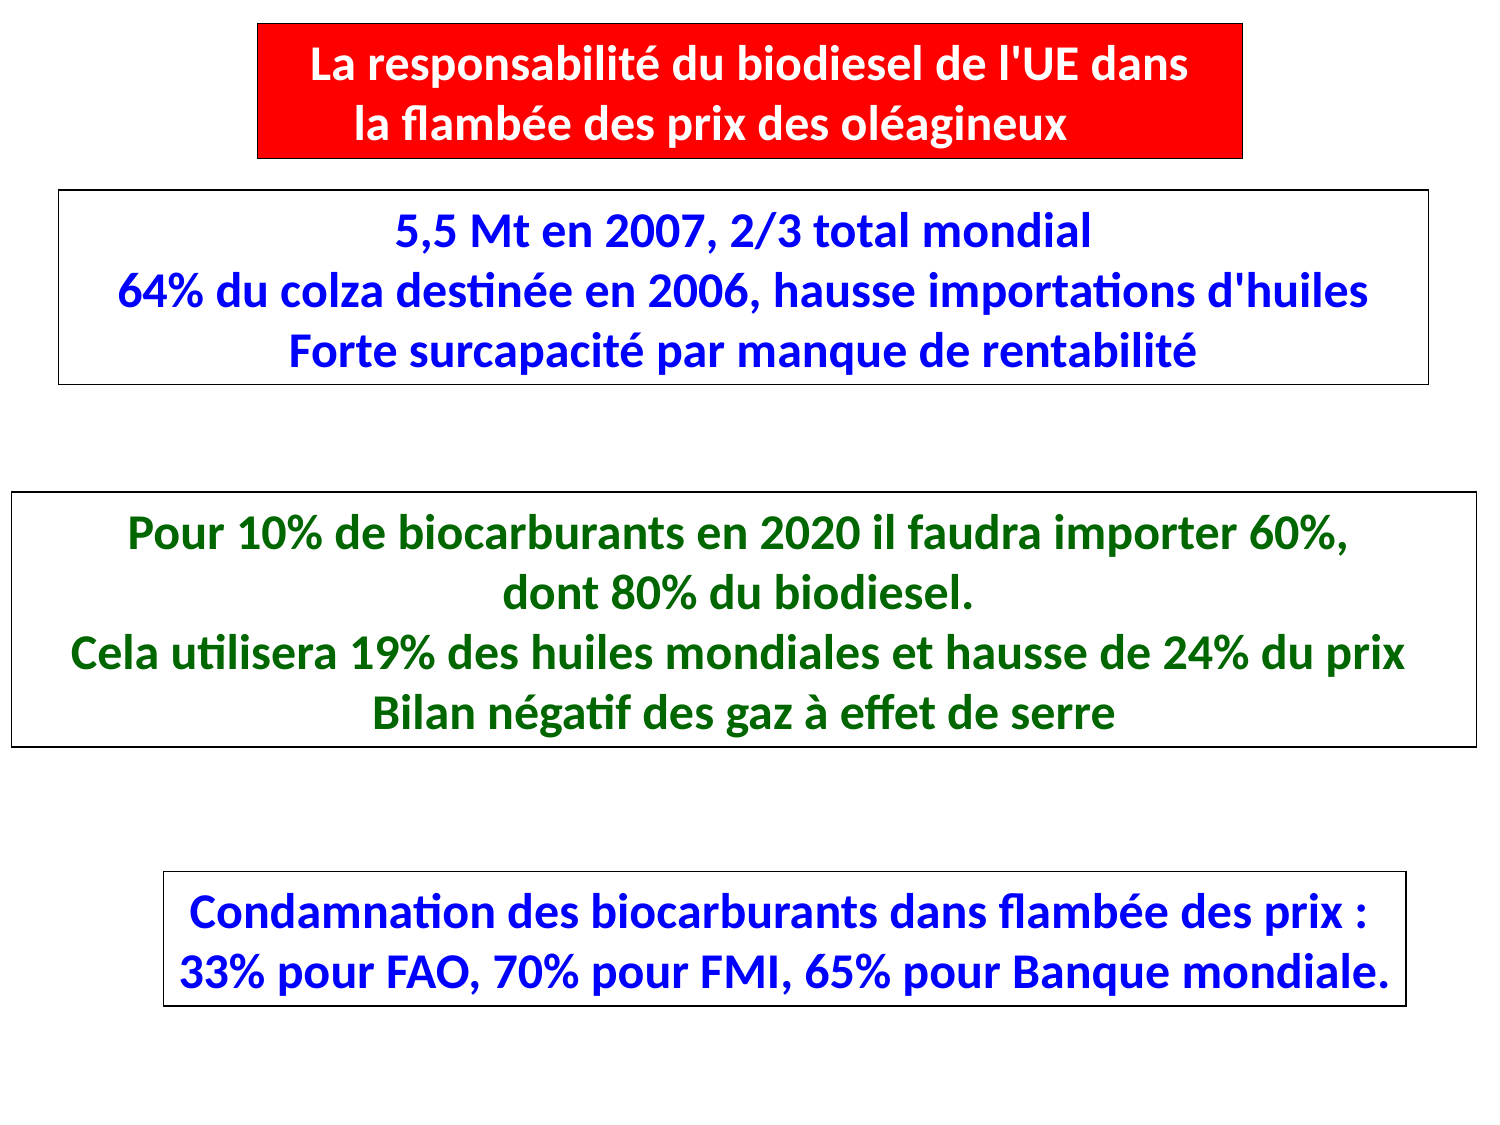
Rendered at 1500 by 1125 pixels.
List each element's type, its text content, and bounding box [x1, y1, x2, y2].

text_box 5,5 Mt en 2007, 2/3 total mondial 64% du colza destinée en 2006, hausse importations d'huiles Forte surcapacité par manque de rentabilité [58, 189, 1429, 385]
text_box Pour 10% de biocarburants en 2020 il faudra importer 60%, dont 80% du biodiesel. Cela utilisera 19% des huiles mondiales et hausse de 24% du prix Bilan négatif des gaz à effet de serre [11, 492, 1477, 747]
text_box La responsabilité du biodiesel de l'UE dans la flambée des prix des oléagineux [257, 23, 1243, 159]
text_box Condamnation des biocarburants dans flambée des prix : 33% pour FAO, 70% pour FMI, 65% pour Banque mondiale. [163, 871, 1406, 1007]
